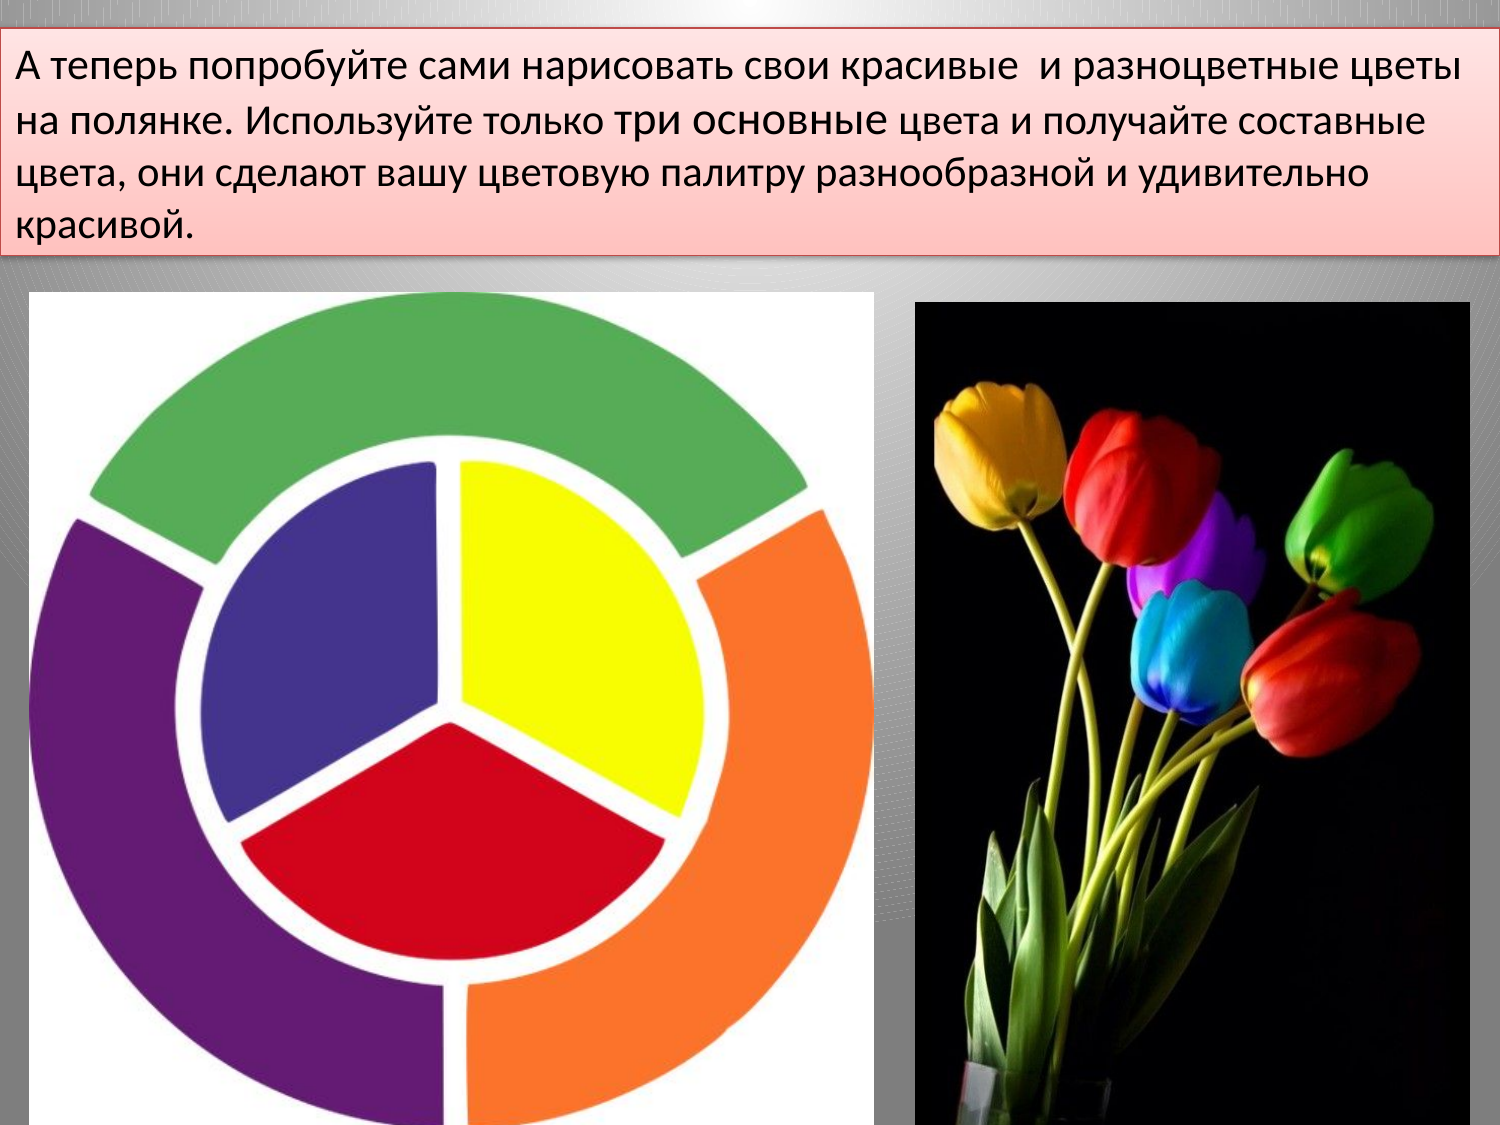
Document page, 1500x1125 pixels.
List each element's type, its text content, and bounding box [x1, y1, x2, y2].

list А теперь попробуйте сами нарисовать свои красивые и разноцветные цветы на полянке. Используйте только три основные цвета и получайте составные цвета, они сделают вашу цветовую палитру разнообразной и удивительно красивой. [0, 27, 1500, 256]
picture [29, 292, 874, 1125]
picture [915, 302, 1470, 1125]
